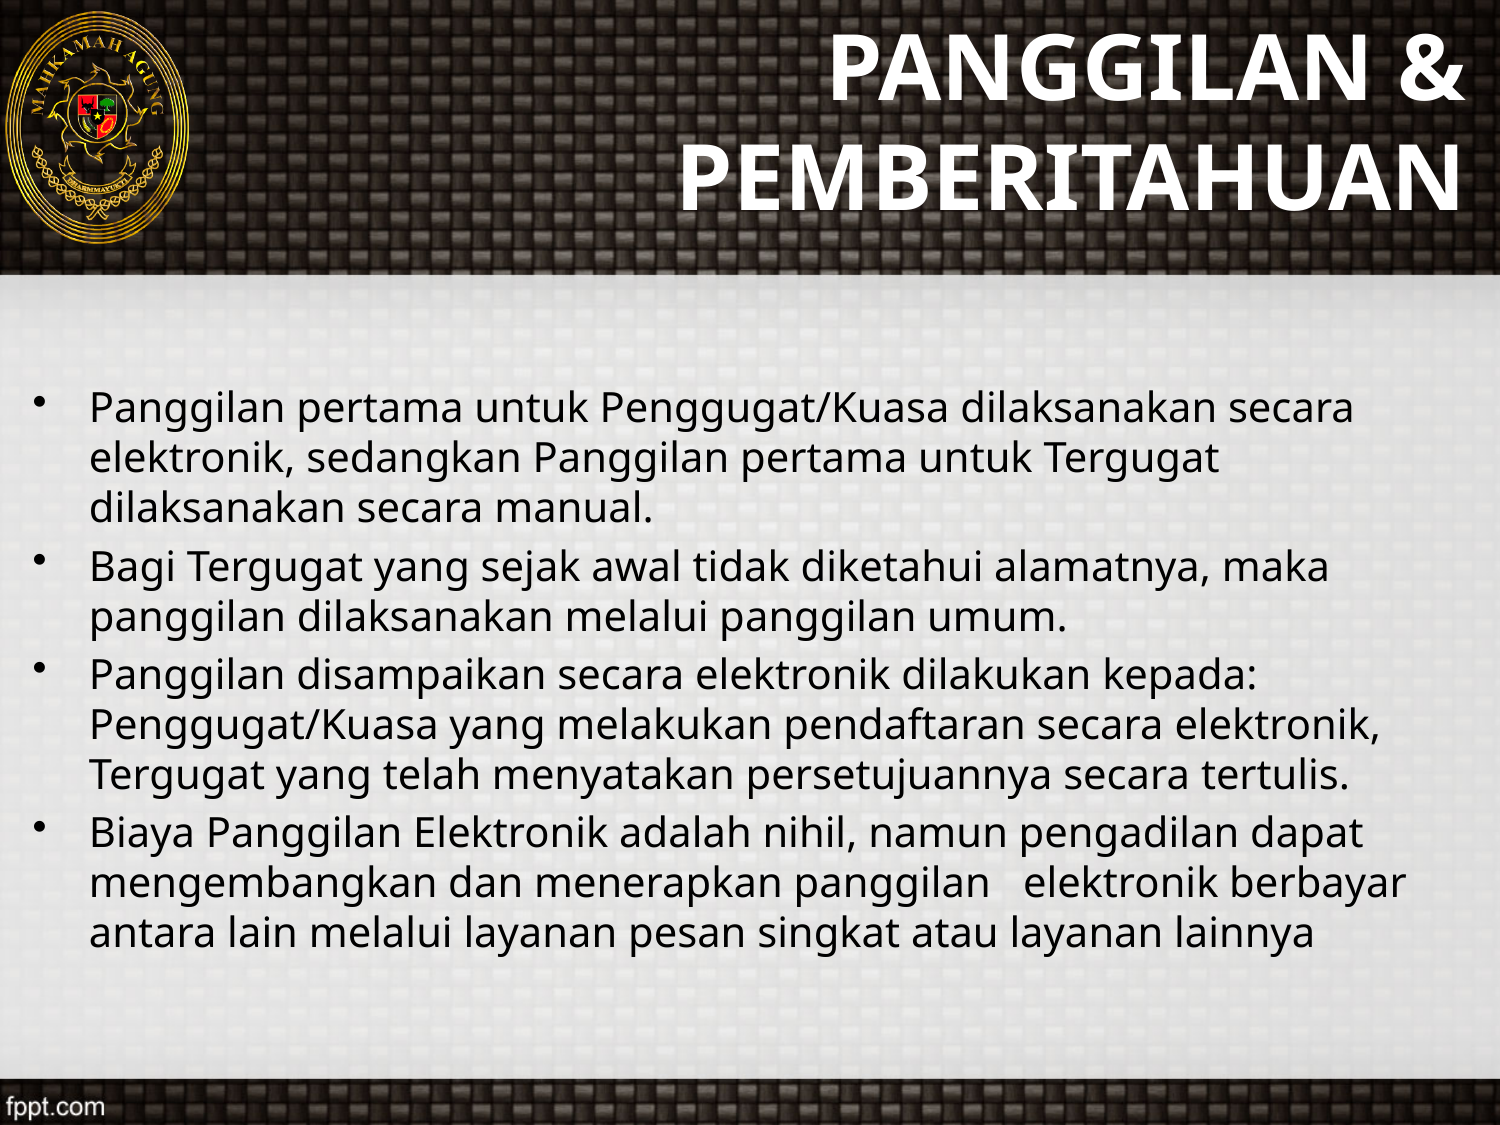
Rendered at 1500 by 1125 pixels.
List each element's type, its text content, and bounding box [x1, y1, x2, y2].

picture [0, 0, 1500, 1125]
title PANGGILAN & PEMBERITAHUAN [193, 54, 1483, 184]
list Panggilan pertama untuk Penggugat/Kuasa dilaksanakan secara elektronik, sedangkan Panggilan pertama untuk Tergugat dilaksanakan secara manual. Bagi Tergugat yang sejak awal tidak diketahui alamatnya, maka panggilan dilaksanakan melalui panggilan umum. Panggilan disampaikan secara elektronik dilakukan kepada: Penggugat/Kuasa yang melakukan pendaftaran secara elektronik, Tergugat yang telah menyatakan persetujuannya secara tertulis. Biaya Panggilan Elektronik adalah nihil, namun pengadilan dapat mengembangkan dan menerapkan panggilan elektronik berbayar antara lain melalui layanan pesan singkat atau layanan lainnya [17, 373, 1483, 1071]
